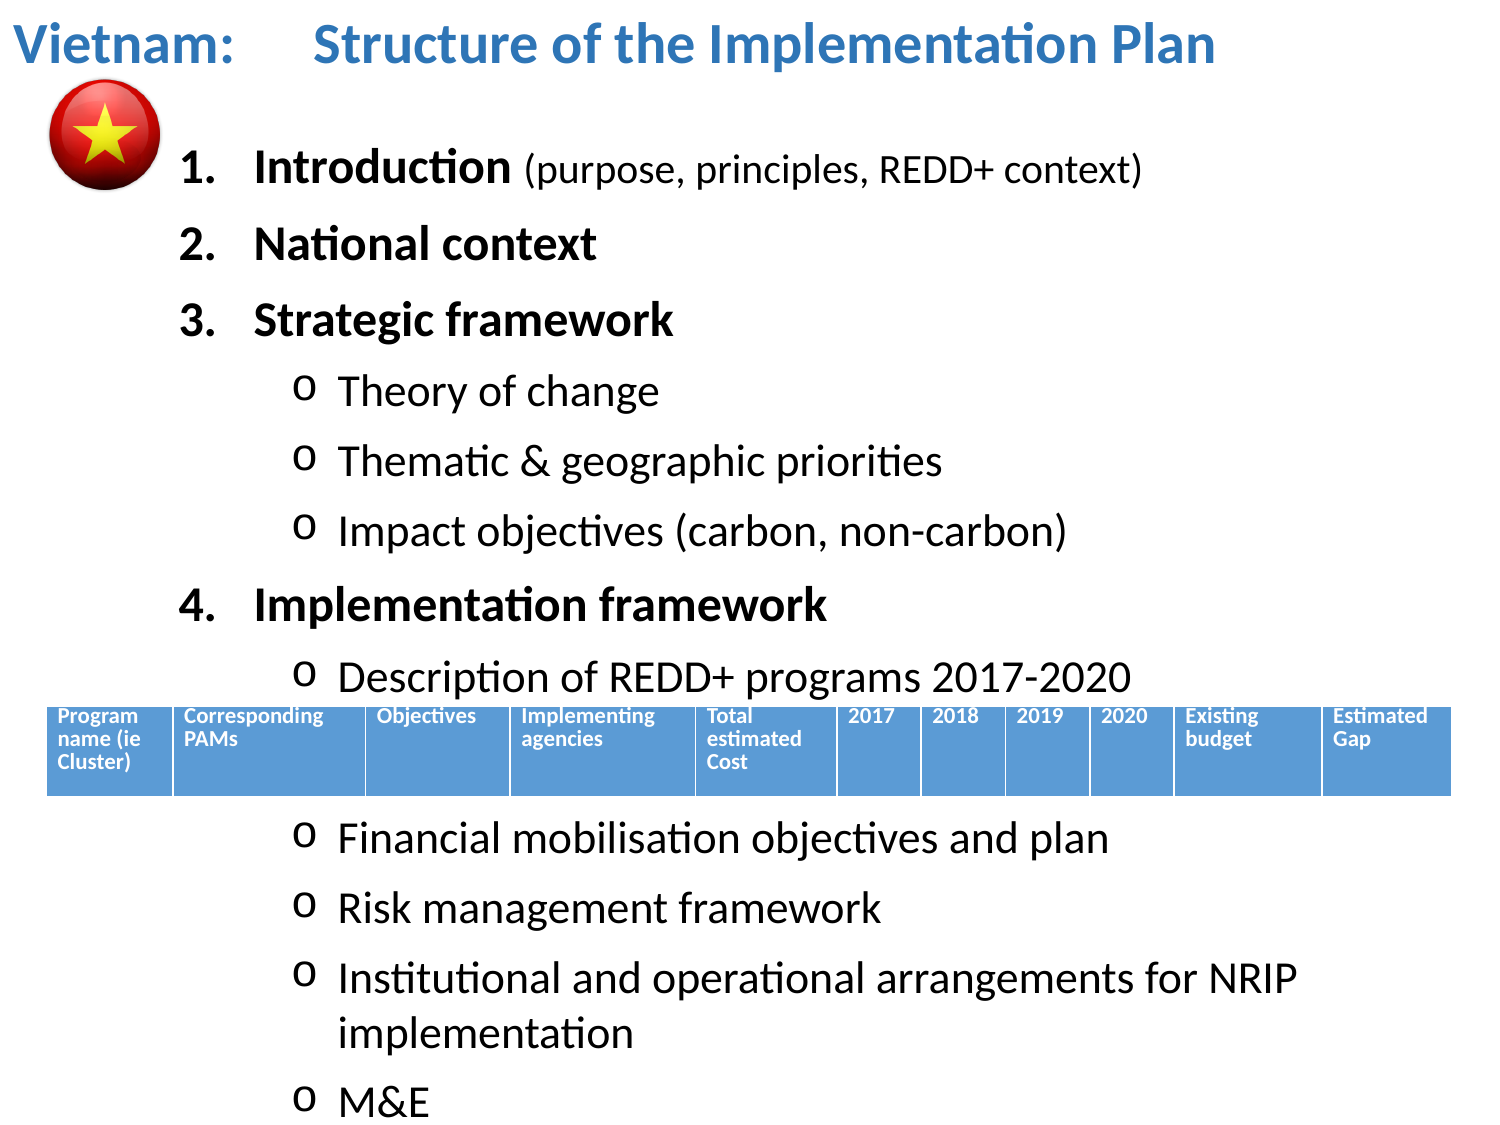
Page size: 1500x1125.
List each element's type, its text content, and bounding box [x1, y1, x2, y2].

table_header Corresponding PAMs [174, 707, 365, 766]
table_header Implementing agencies [511, 707, 695, 766]
text_box Vietnam: Structure of the Implementation Plan [0, 0, 1500, 83]
text_box Introduction (purpose, principles, REDD+ context) National context Strategic framework Theory of change Thematic & geographic priorities Impact objectives (carbon, non-carbon) Implementation framework Description of REDD+ programs 2017-2020 (Investment/Readiness) Financial mobilisation objectives and plan Risk management framework Institutional and operational arrangements for NRIP implementation M&E Sdasd [163, 125, 1438, 705]
table_header Existing budget [1175, 707, 1321, 766]
picture [45, 75, 164, 194]
table_header Estimated Gap [1323, 707, 1451, 766]
table_header 2017 [838, 707, 920, 766]
table_header 2020 [1091, 707, 1173, 766]
table_header 2019 [1006, 707, 1089, 766]
table_header 2018 [922, 707, 1005, 766]
text_box Introduction (purpose, principles, REDD+ context) National context Strategic framework Theory of change Thematic & geographic priorities Impact objectives (carbon, non-carbon) Implementation framework Description of REDD+ programs 2017-2020 (Investment/Readiness) Financial mobilisation objectives and plan Risk management framework Institutional and operational arrangements for NRIP implementation M&E Sdasd [163, 837, 1438, 1125]
table_header Total estimated Cost [696, 707, 836, 766]
table_header Objectives [366, 707, 509, 766]
text_box [135, 766, 1500, 837]
table_header Program name (ie Cluster) [47, 707, 172, 796]
